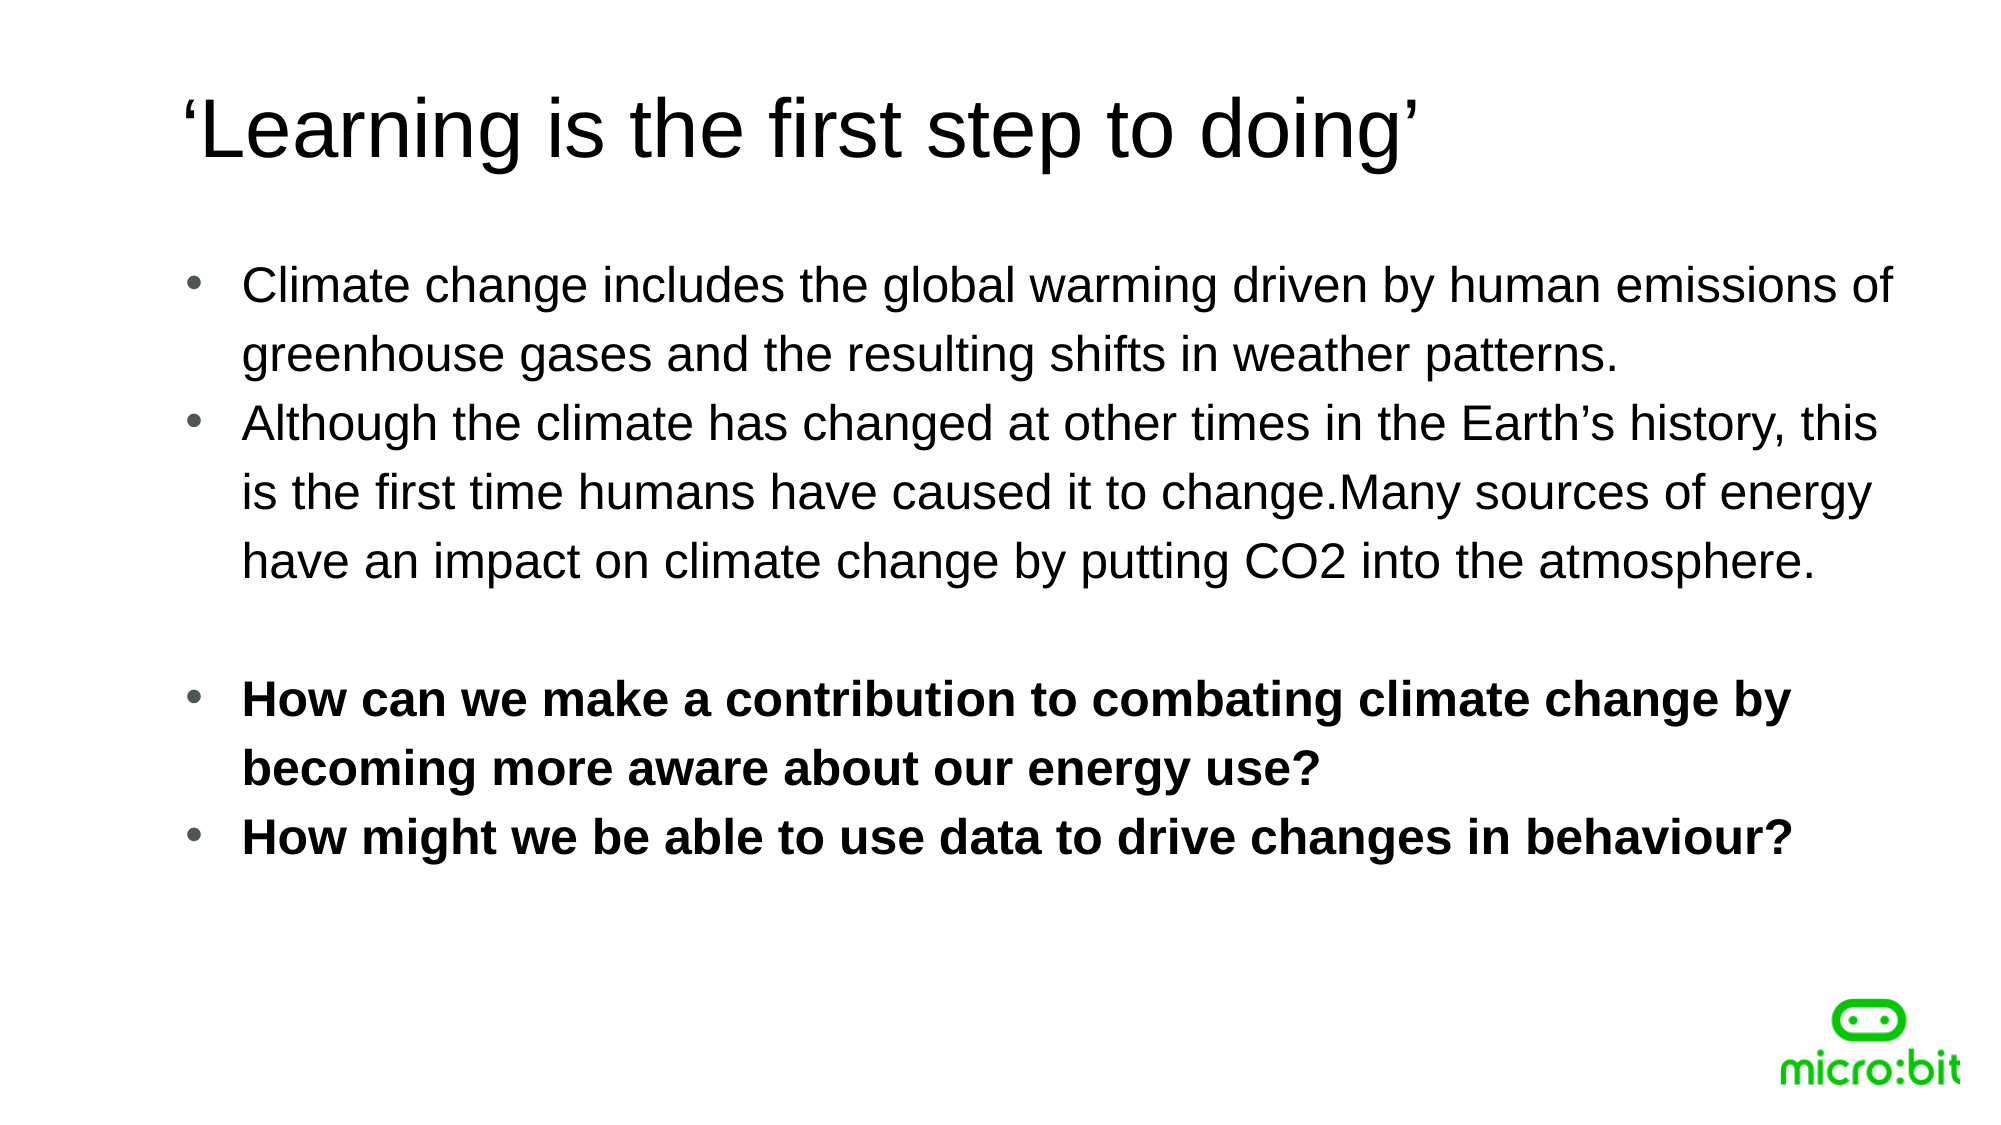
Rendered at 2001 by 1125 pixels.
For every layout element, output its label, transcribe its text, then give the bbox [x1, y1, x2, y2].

picture [1780, 998, 1960, 1086]
text_box ‘Learning is the first step to doing’ Climate change includes the global warming driven by human emissions of greenhouse gases and the resulting shifts in weather patterns. Although the climate has changed at other times in the Earth’s history, this is the first time humans have caused it to change.Many sources of energy have an impact on climate change by putting CO2 into the atmosphere. How can we make a contribution to combating climate change by becoming more aware about our energy use? How might we be able to use data to drive changes in behaviour? [166, 60, 1918, 884]
